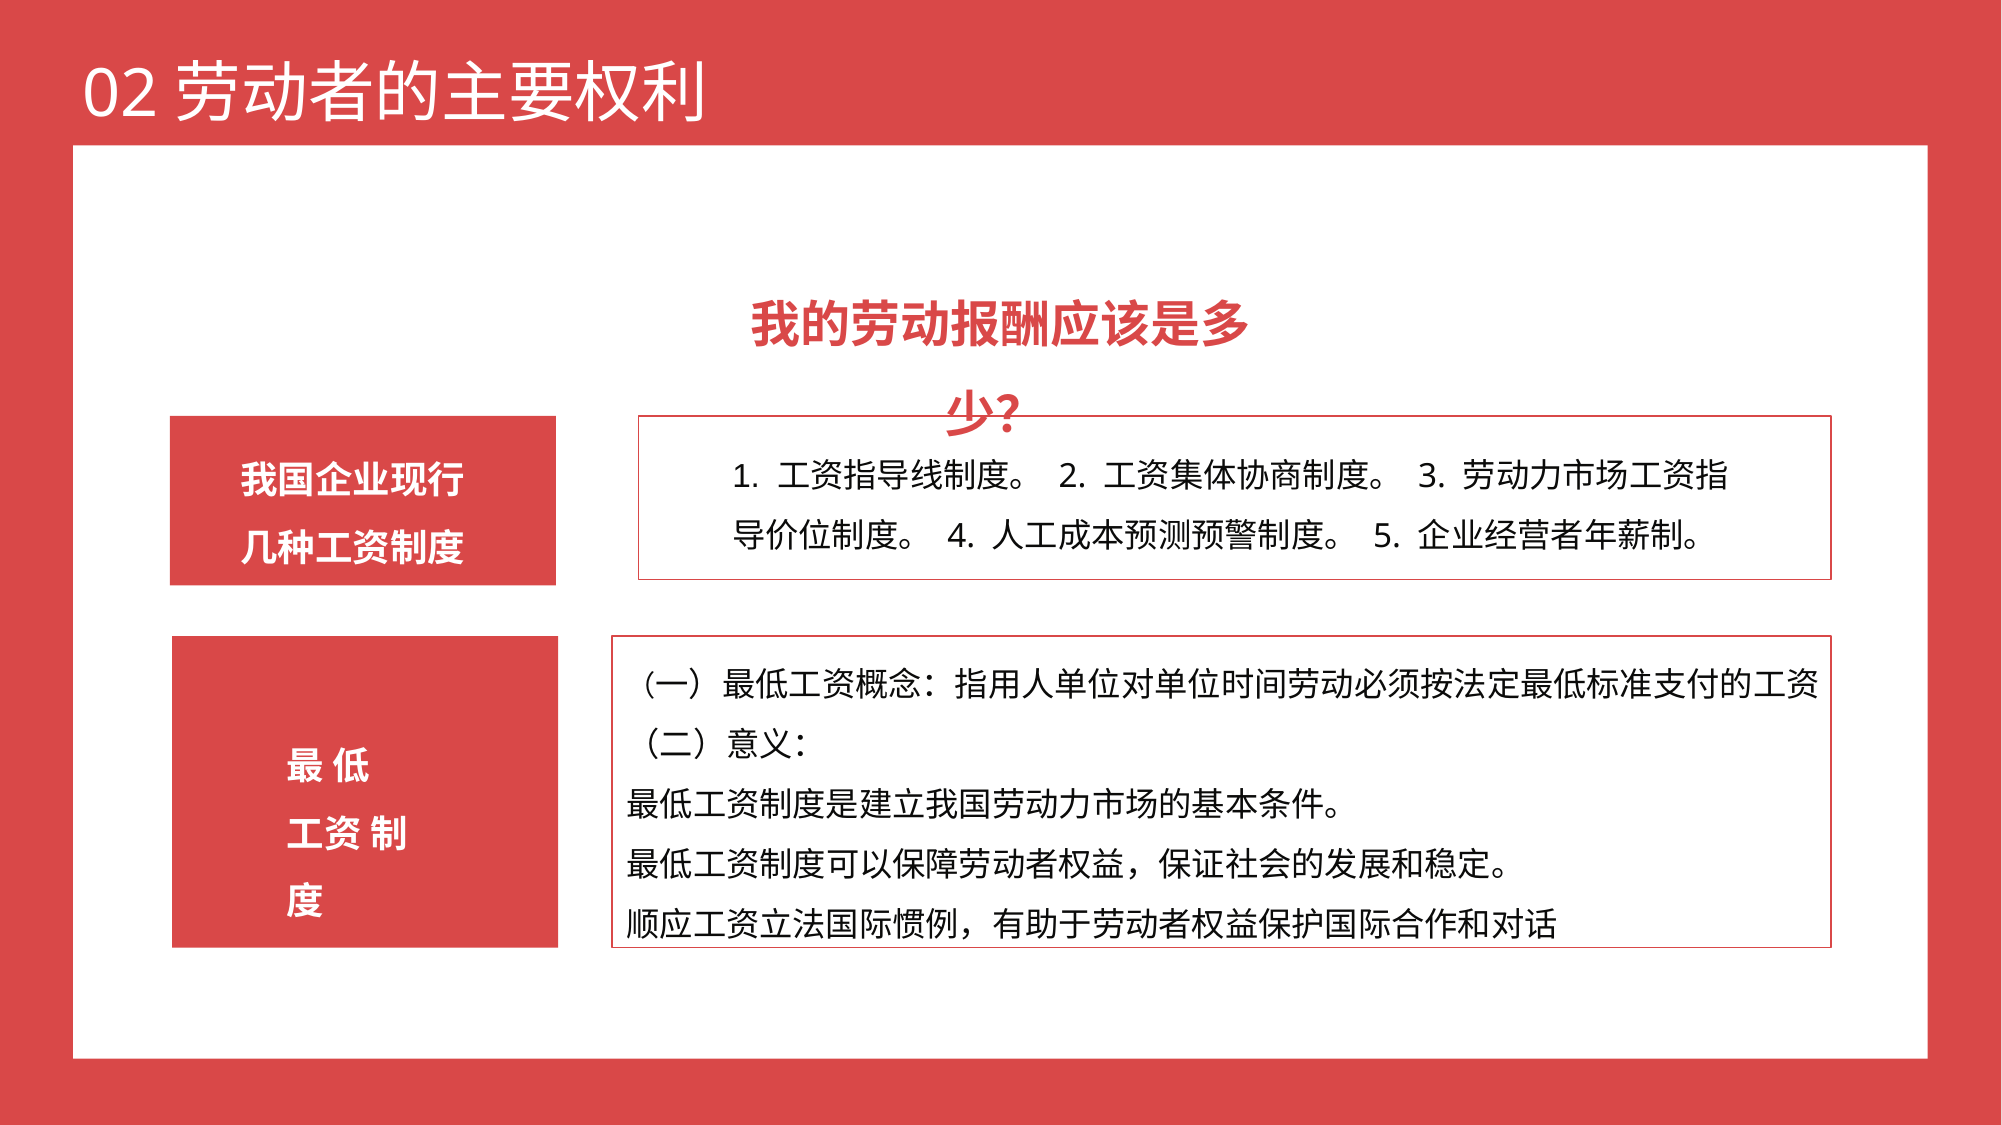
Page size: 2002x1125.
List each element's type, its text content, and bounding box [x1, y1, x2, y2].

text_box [169, 415, 1832, 586]
text_box 我的劳动报酬应该是多少？ [693, 255, 1308, 415]
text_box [171, 635, 1853, 948]
